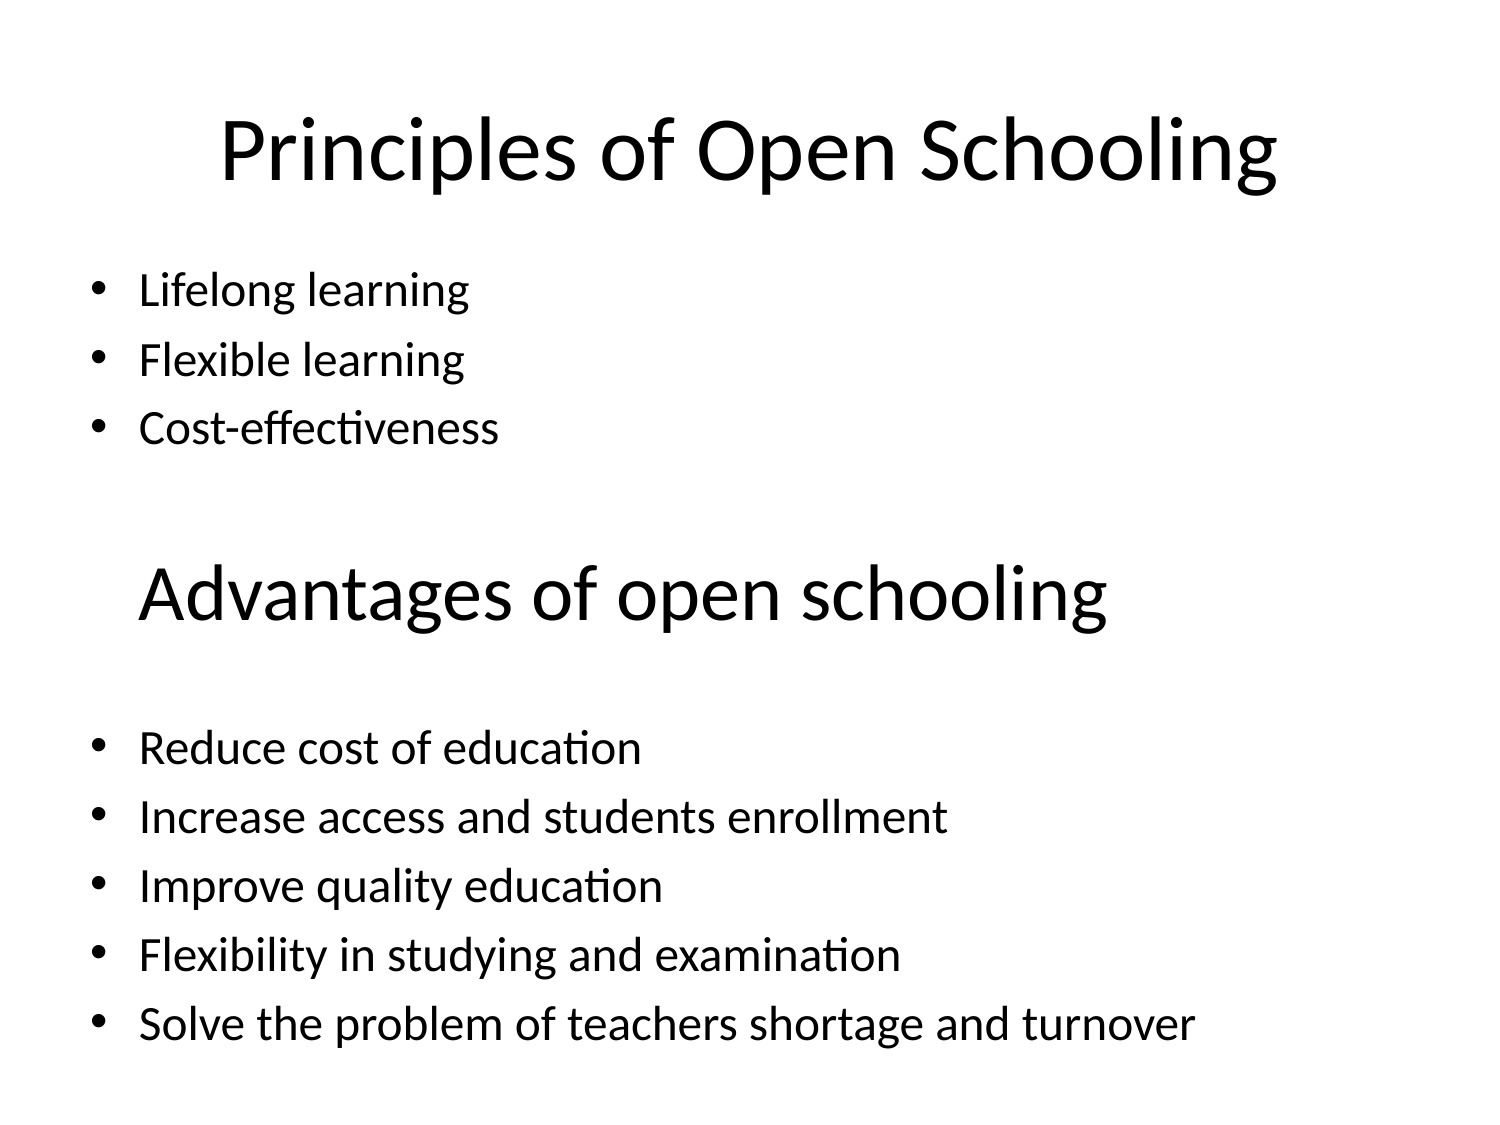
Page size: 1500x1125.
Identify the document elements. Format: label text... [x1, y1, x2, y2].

list Lifelong learning Flexible learning Cost-effectiveness Advantages of open schooling Reduce cost of education Increase access and students enrollment Improve quality education Flexibility in studying and examination Solve the problem of teachers shortage and turnover [75, 249, 1425, 1063]
title Principles of Open Schooling [75, 50, 1425, 238]
